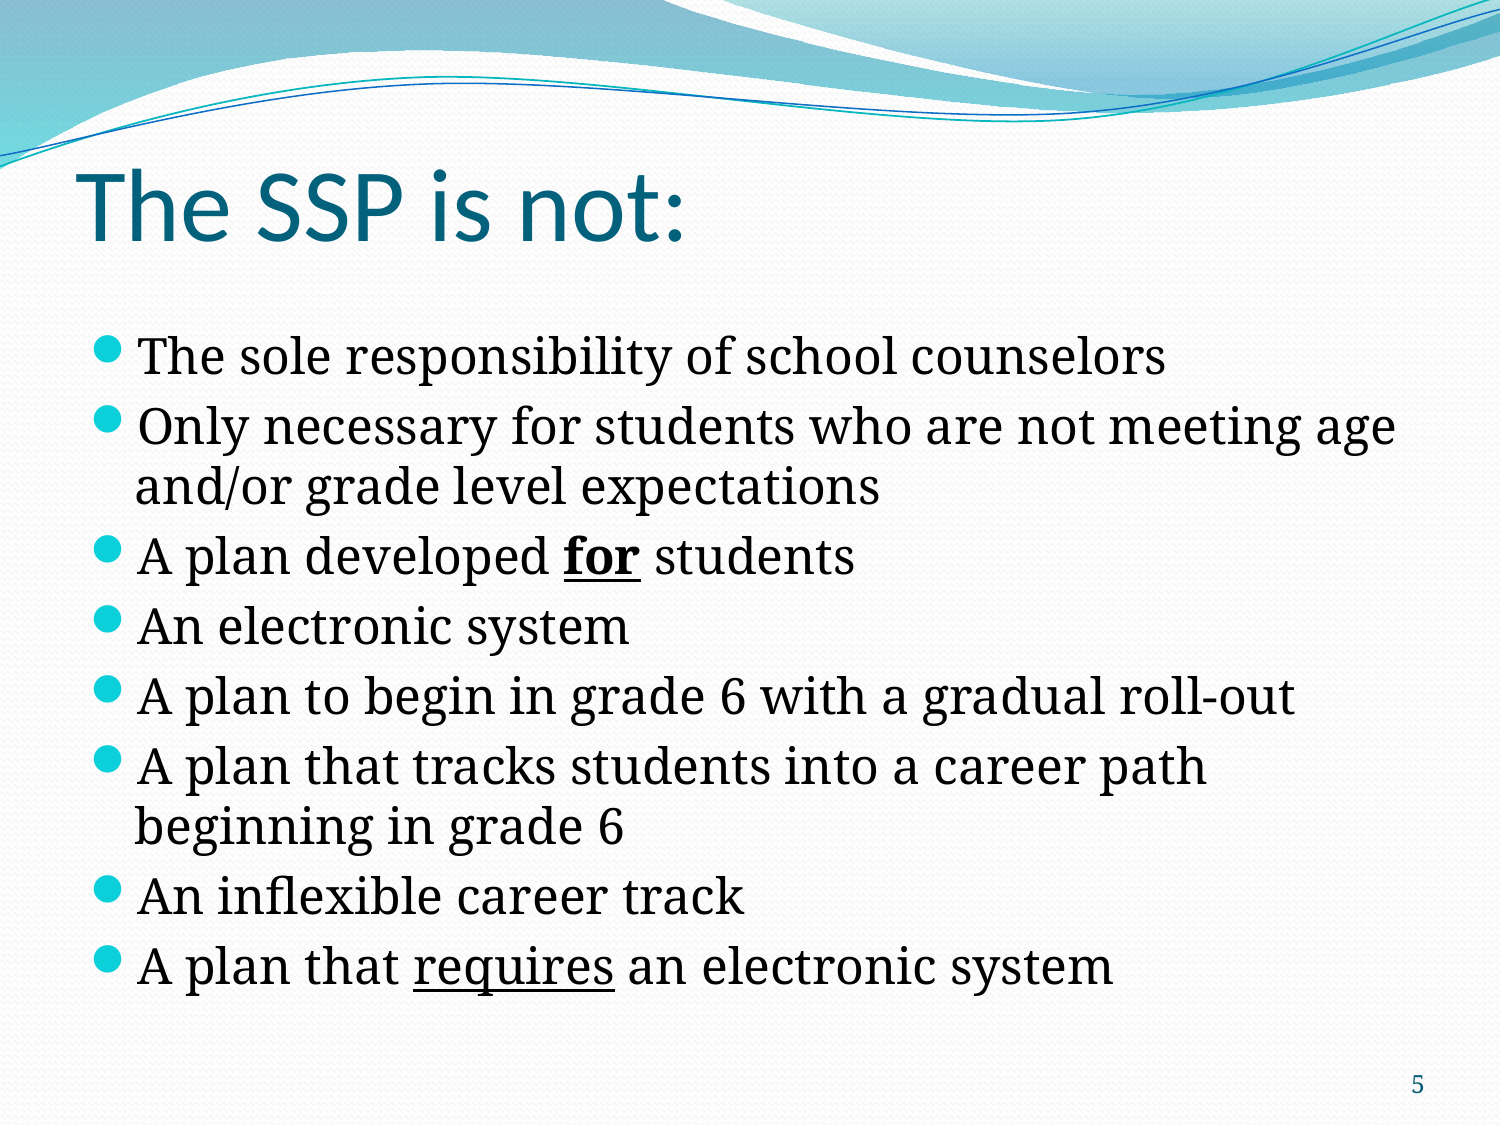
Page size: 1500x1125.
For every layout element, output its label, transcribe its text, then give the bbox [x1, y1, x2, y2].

slide_number 5 [1299, 1042, 1425, 1103]
title The SSP is not: [75, 115, 1425, 263]
list The sole responsibility of school counselors Only necessary for students who are not meeting age and/or grade level expectations A plan developed for students An electronic system A plan to begin in grade 6 with a gradual roll-out A plan that tracks students into a career path beginning in grade 6 An inflexible career track A plan that requires an electronic system [75, 317, 1425, 1038]
